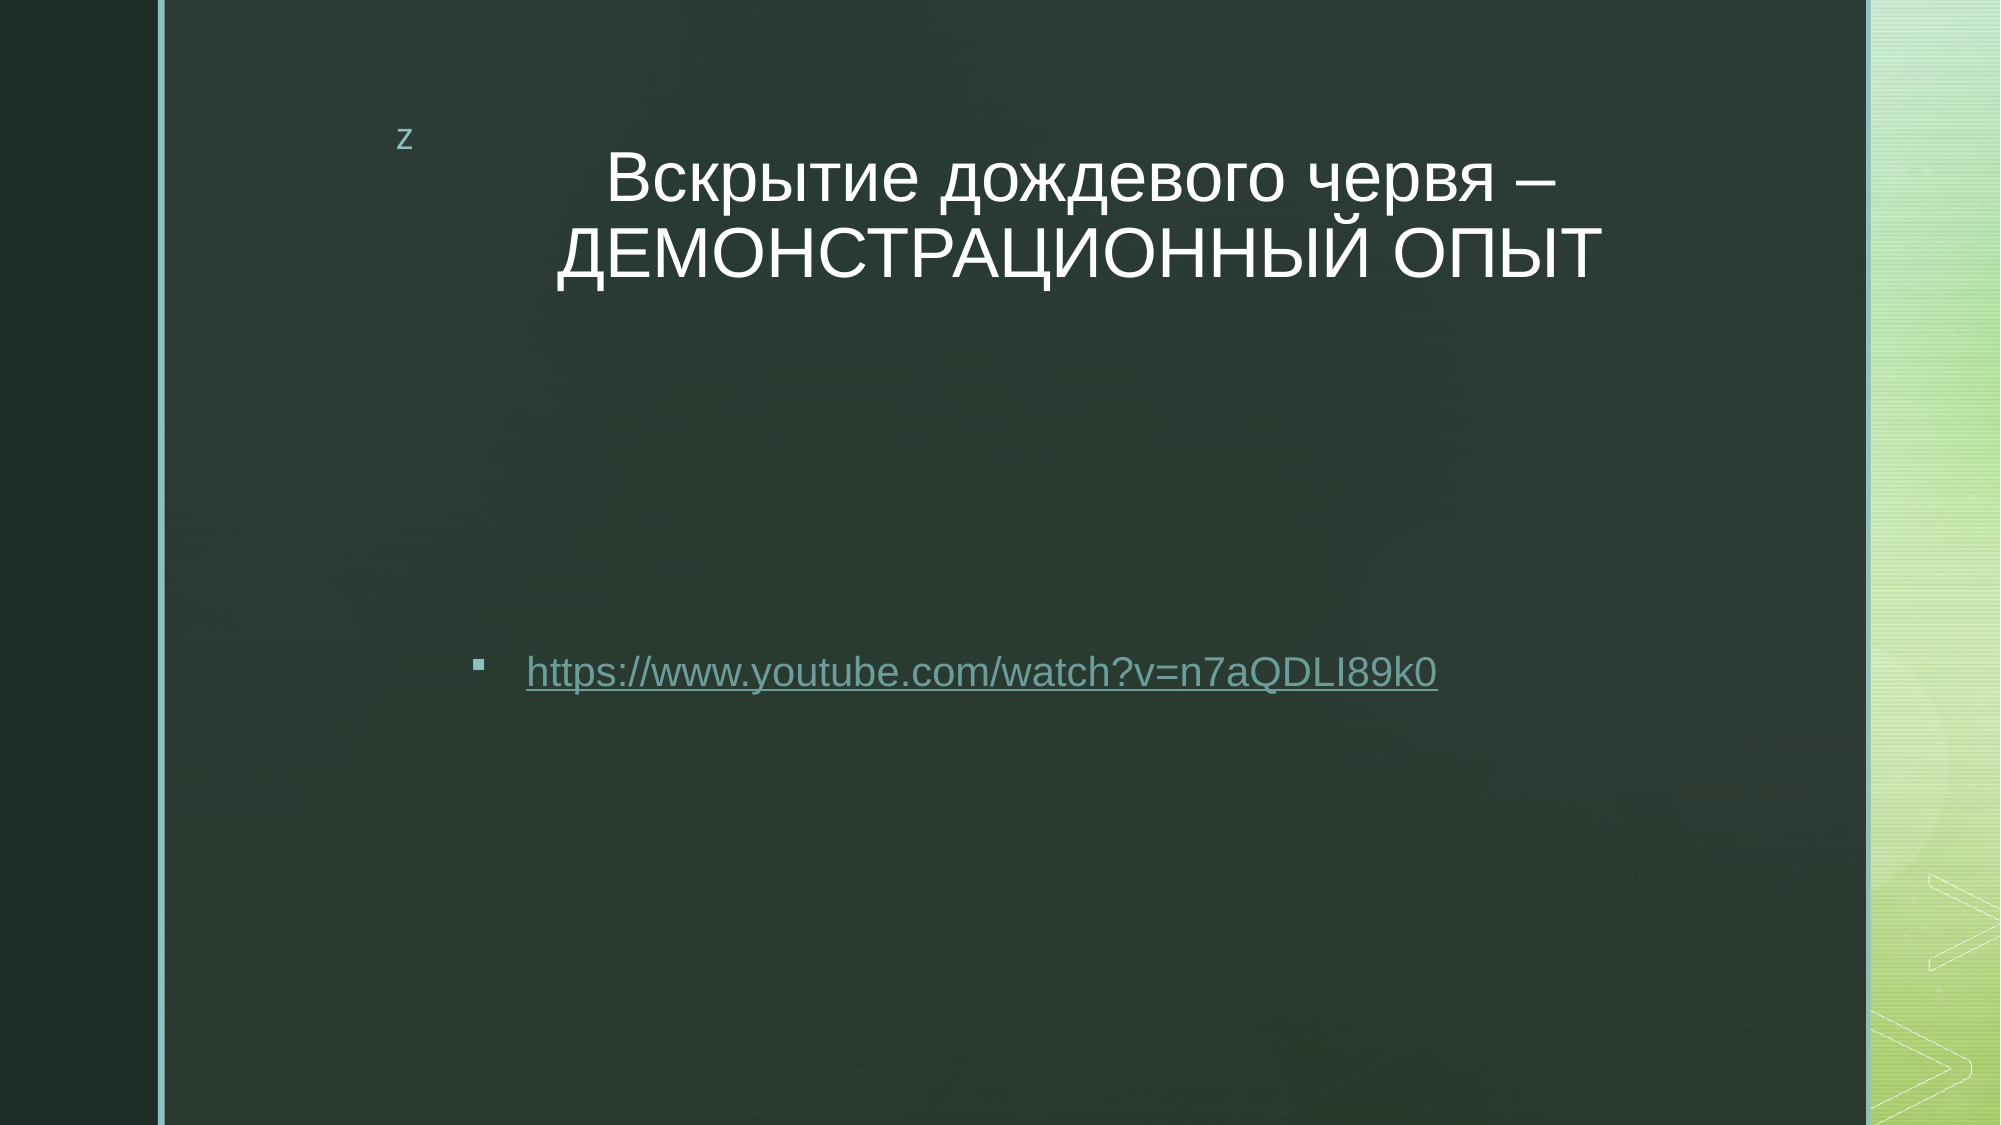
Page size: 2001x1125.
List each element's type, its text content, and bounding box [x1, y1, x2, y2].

title Вскрытие дождевого червя – ДЕМОНСТРАЦИОННЫЙ ОПЫТ [428, 132, 1734, 310]
list https://www.youtube.com/watch?v=n7aQDLI89k0 [454, 336, 1734, 993]
picture [1871, 0, 2001, 1125]
